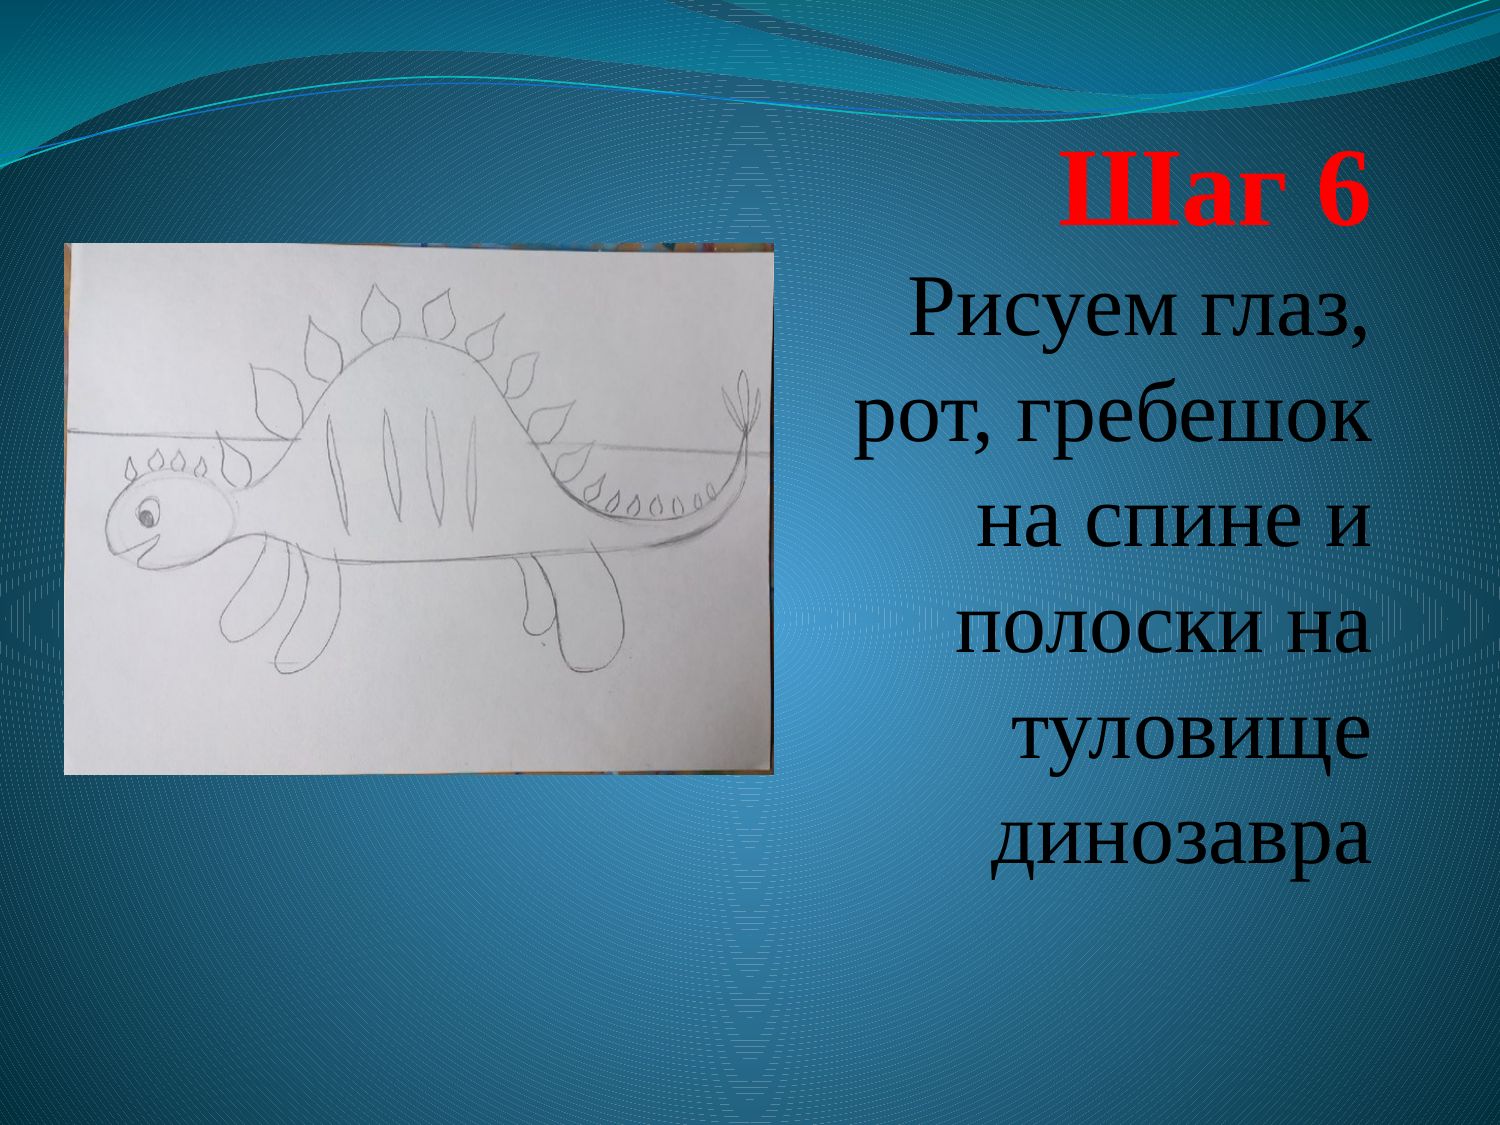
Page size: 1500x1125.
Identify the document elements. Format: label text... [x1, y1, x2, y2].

picture [64, 243, 774, 776]
title Шаг 6 Рисуем глаз, рот, гребешок на спине и полоски на туловище динозавра [844, 78, 1376, 882]
